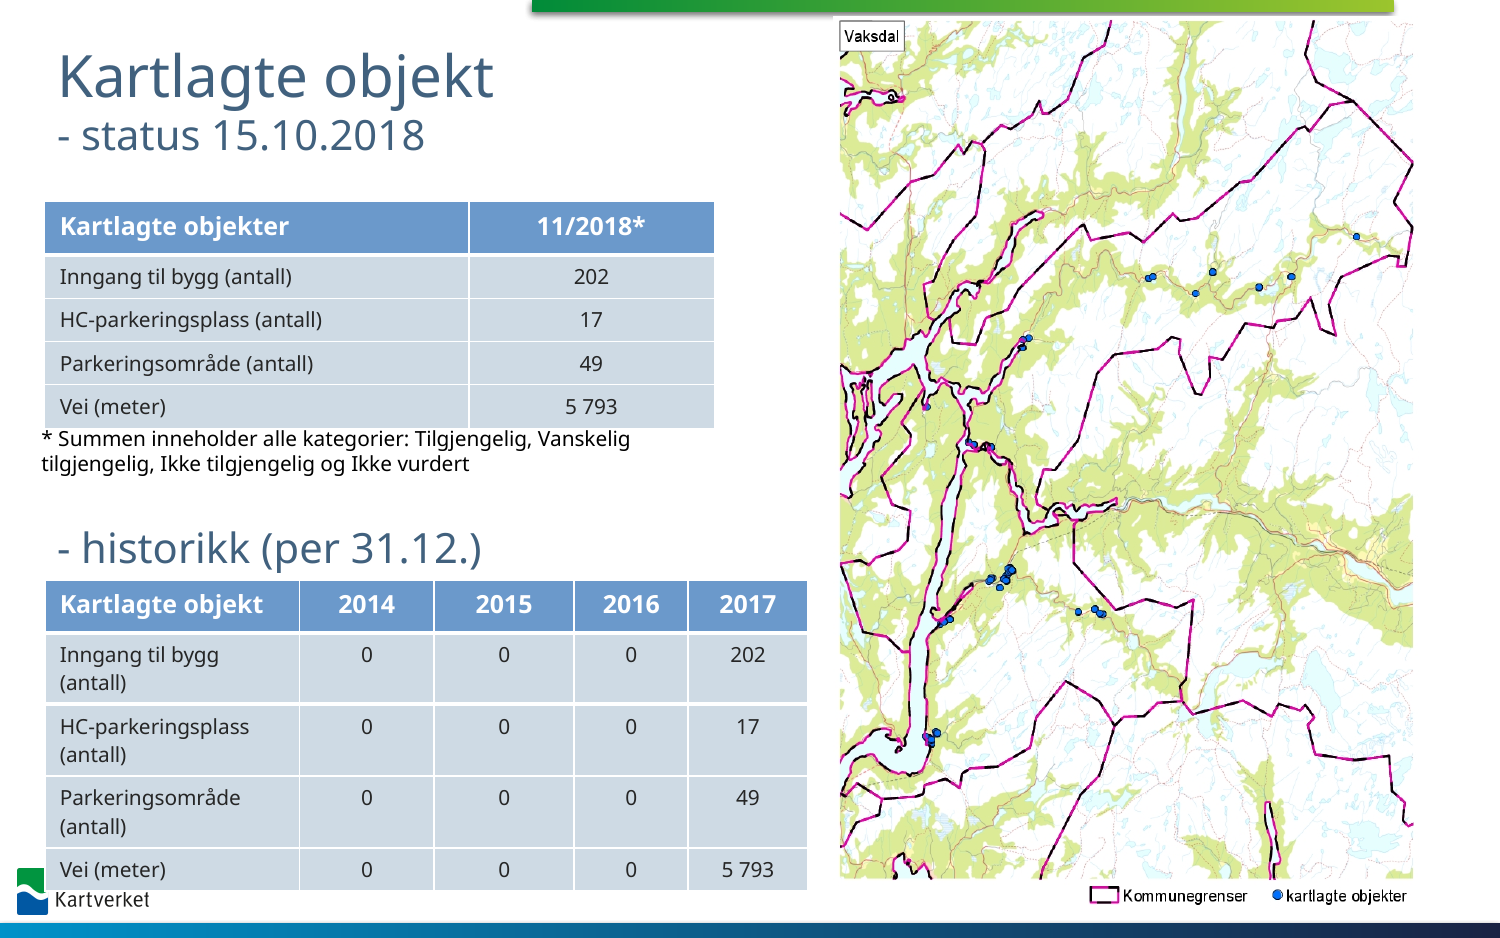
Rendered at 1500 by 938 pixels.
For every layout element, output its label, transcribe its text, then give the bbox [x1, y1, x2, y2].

table_cell 0 [575, 849, 687, 890]
table_header 2016 [575, 581, 687, 631]
table_header 11/2018* [470, 202, 714, 253]
table_header 2015 [435, 581, 573, 631]
text_box Kartlagte objekt - status 15.10.2018 [42, 24, 828, 167]
table_cell 0 [575, 706, 687, 775]
table_cell HC-parkeringsplass (antall) [46, 706, 299, 775]
table_header Kartlagte objekt [46, 581, 299, 631]
text_box * Summen inneholder alle kategorier: Tilgjengelig, Vanskelig tilgjengelig, Ikke tilgjengelig og Ikke vurdert [26, 417, 711, 483]
table_cell 202 [470, 257, 714, 298]
table_cell 5 793 [470, 385, 714, 428]
table_cell Vei (meter) [45, 385, 468, 417]
table_cell 0 [575, 777, 687, 847]
table_cell Inngang til bygg (antall) [45, 257, 468, 298]
table_header 2017 [689, 581, 807, 631]
text_box - historikk (per 31.12.) [42, 496, 828, 580]
table_cell 0 [300, 849, 433, 890]
table_cell Inngang til bygg (antall) [46, 635, 299, 702]
table_cell HC-parkeringsplass (antall) [45, 299, 468, 341]
table_cell 202 [689, 635, 807, 702]
table_cell 0 [435, 777, 573, 847]
table_cell 0 [300, 635, 433, 702]
table_cell 0 [575, 635, 687, 702]
table_cell Vei (meter) [46, 849, 299, 890]
table_cell 0 [435, 706, 573, 775]
table_cell Parkeringsområde (antall) [45, 342, 468, 384]
table_cell Parkeringsområde (antall) [46, 777, 299, 847]
table_cell 17 [470, 299, 714, 341]
table_header Kartlagte objekter [45, 202, 468, 253]
table_cell 0 [435, 635, 573, 702]
table_cell 49 [689, 777, 807, 847]
picture [833, 16, 1419, 913]
table_cell 0 [300, 706, 433, 775]
table_cell 49 [470, 342, 714, 384]
table_cell 0 [435, 849, 573, 890]
table_cell 5 793 [689, 849, 807, 890]
table_header 2014 [300, 581, 433, 631]
table_cell 17 [689, 706, 807, 775]
table_cell 0 [300, 777, 433, 847]
